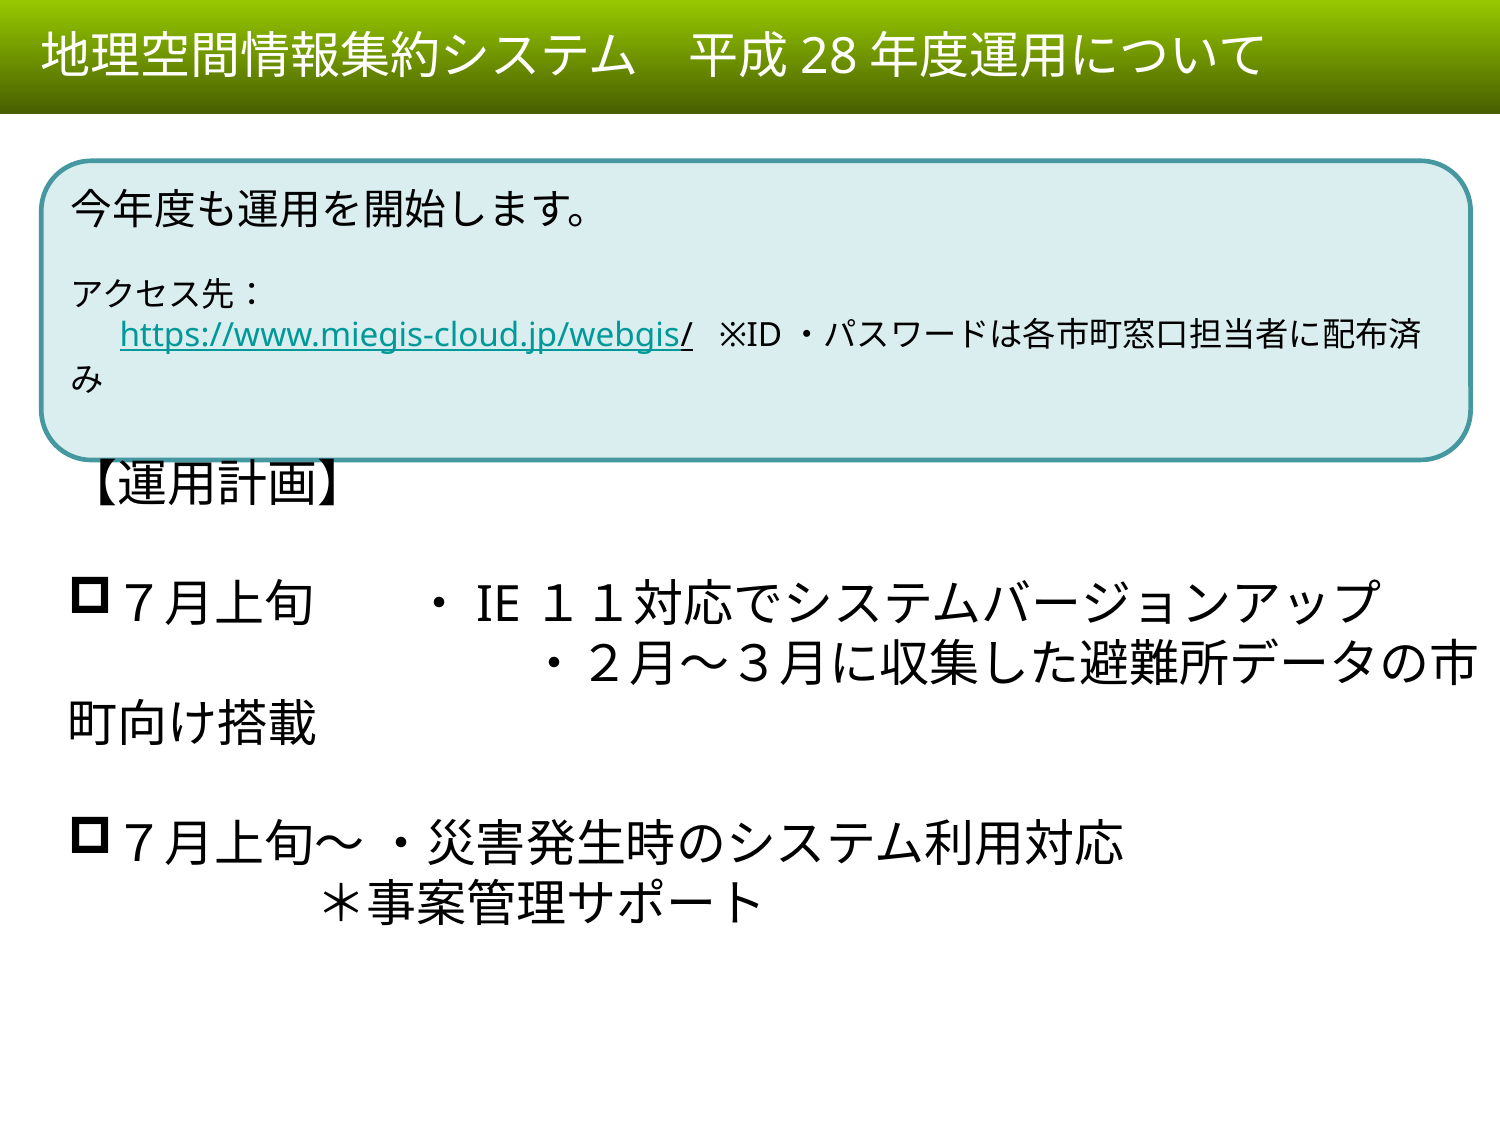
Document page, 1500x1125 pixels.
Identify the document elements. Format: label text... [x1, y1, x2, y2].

title 地理空間情報集約システム 平成28年度運用について [25, 12, 1471, 96]
text_box 【運用計画】 ７月上旬 ・IE１１対応でシステムバージョンアップ ・２月～３月に収集した避難所データの市町向け搭載 ７月上旬～ ・災害発生時のシステム利用対応 ＊事案管理サポート [53, 444, 1500, 940]
text_box 今年度も運用を開始します。 アクセス先： https://www.miegis-cloud.jp/webgis/ ※ID・パスワードは各市町窓口担当者に配布済み [41, 160, 1471, 444]
